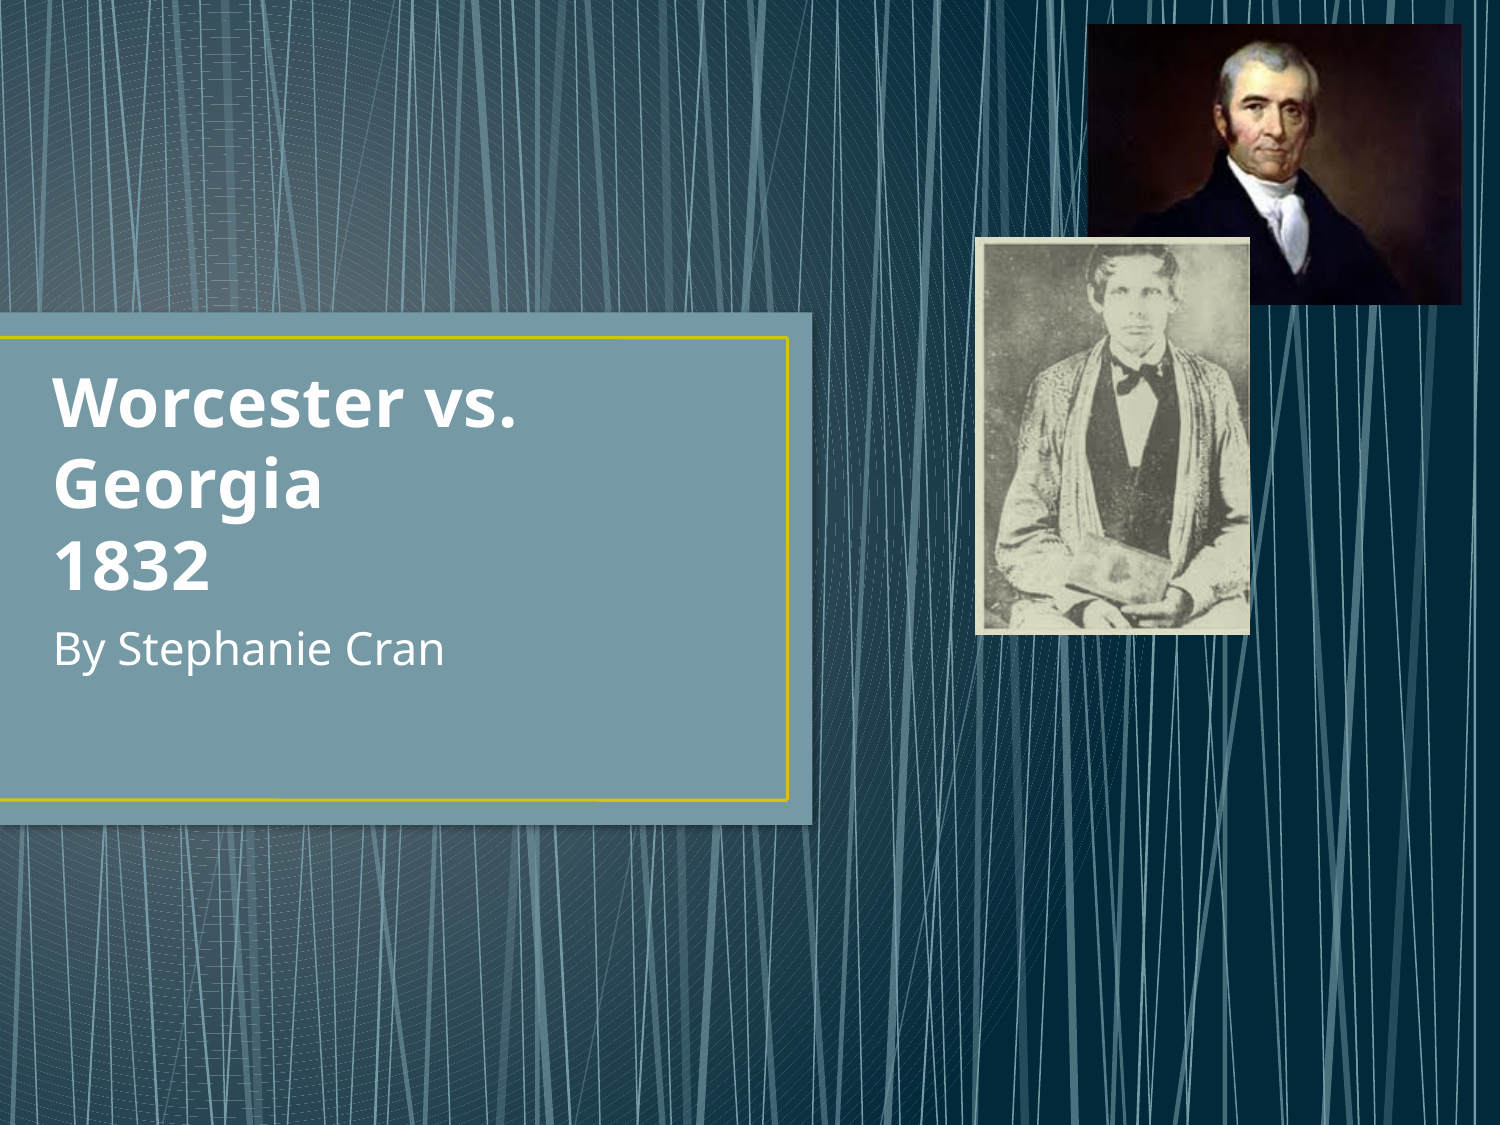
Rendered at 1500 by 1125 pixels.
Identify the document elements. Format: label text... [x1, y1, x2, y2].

picture [1110, 640, 1118, 648]
picture [974, 24, 1462, 635]
title Worcester vs. Georgia 1832 [37, 349, 763, 612]
subtitle By Stephanie Cran [37, 612, 763, 788]
